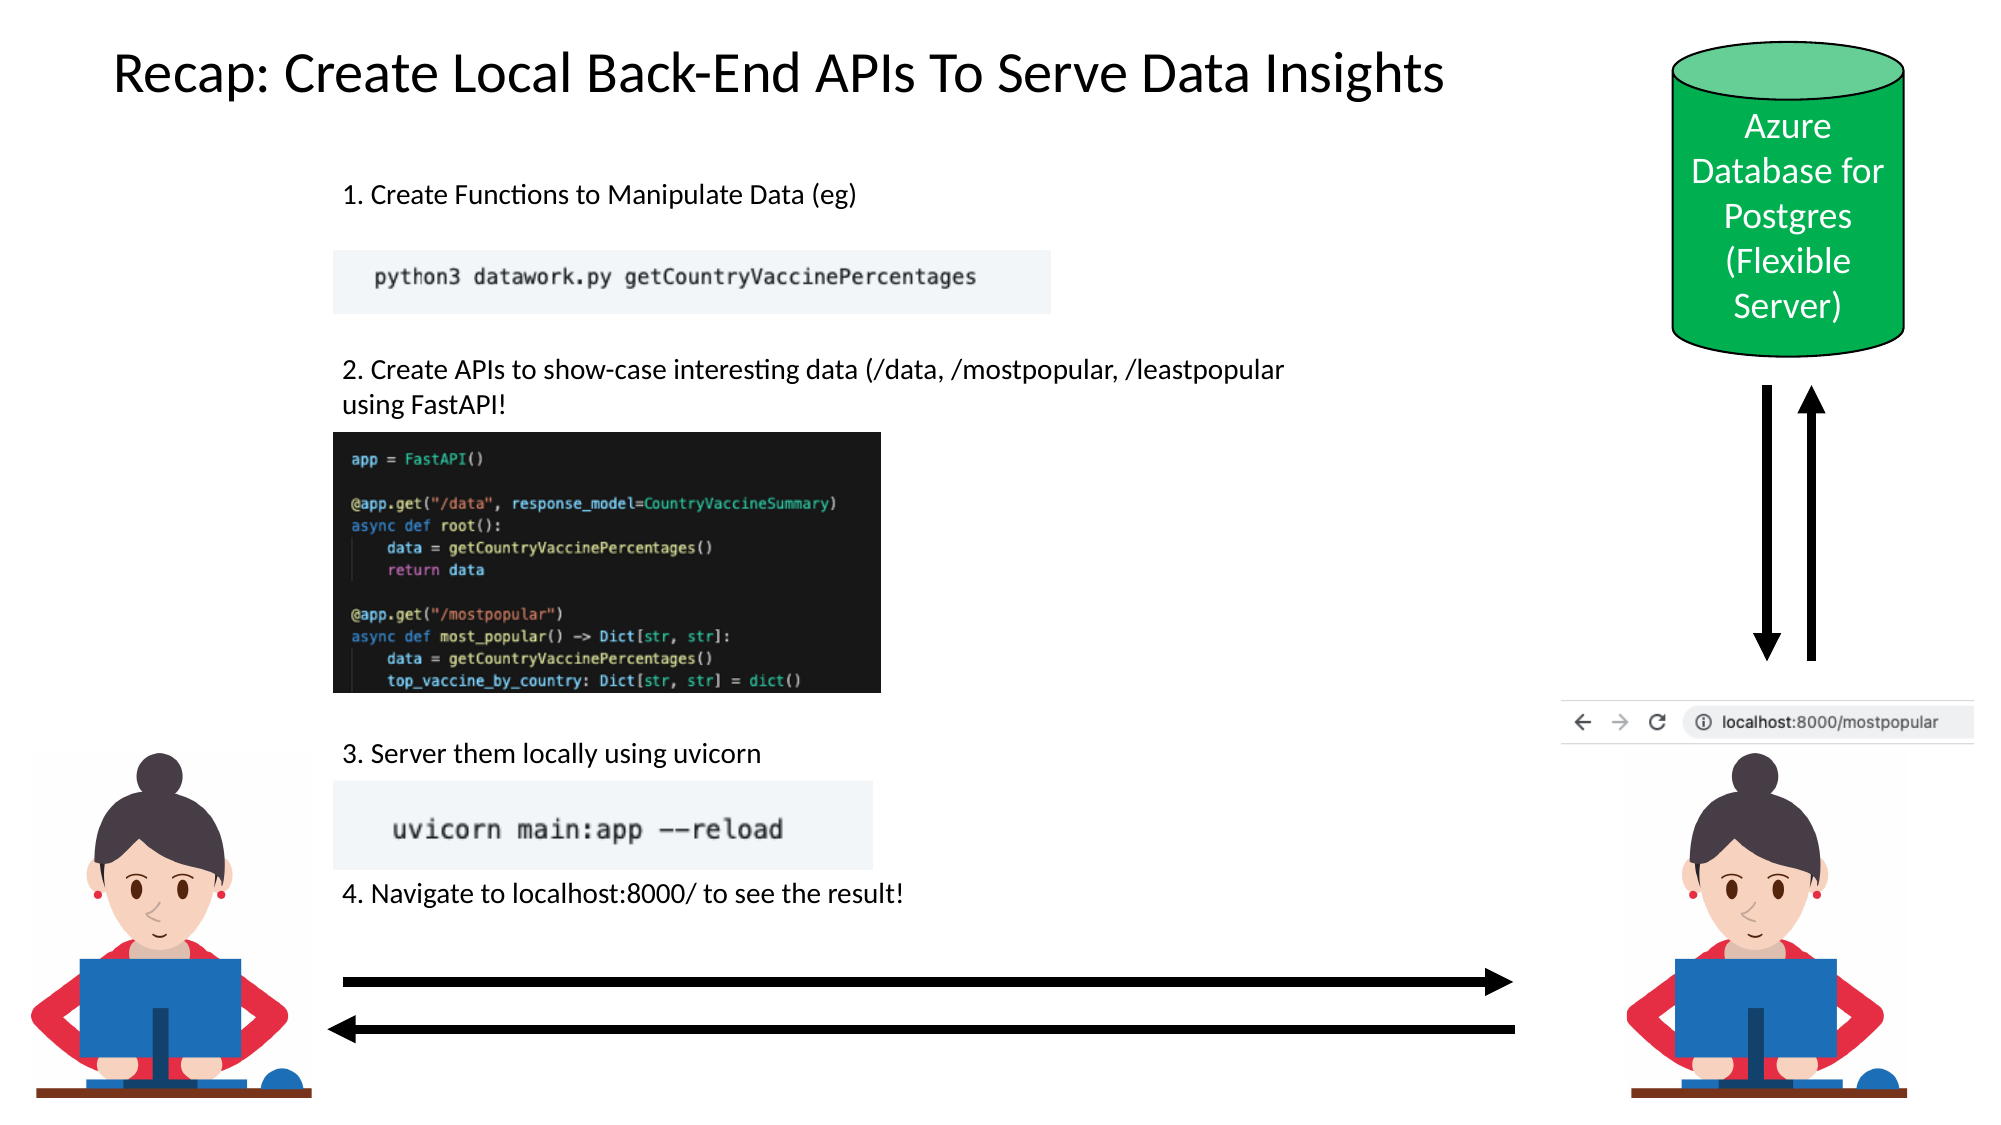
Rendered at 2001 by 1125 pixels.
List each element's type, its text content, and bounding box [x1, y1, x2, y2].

text_box Recap: Create Local Back-End APIs To Serve Data Insights [98, 26, 1462, 112]
picture [1561, 700, 1974, 749]
picture [31, 753, 312, 1098]
text_box Azure Database for Postgres (Flexible Server) [1671, 40, 1905, 358]
picture [1626, 753, 1908, 1098]
text_box 1. Create Functions to Manipulate Data (eg) 2. Create APIs to show-case interesting data (/data, /mostpopular, /leastpopular using FastAPI! 3. Server them locally using uvicorn 4. Navigate to localhost:8000/ to see the result! [327, 167, 1363, 917]
picture [333, 432, 881, 693]
picture [333, 779, 873, 870]
picture [333, 250, 1051, 314]
